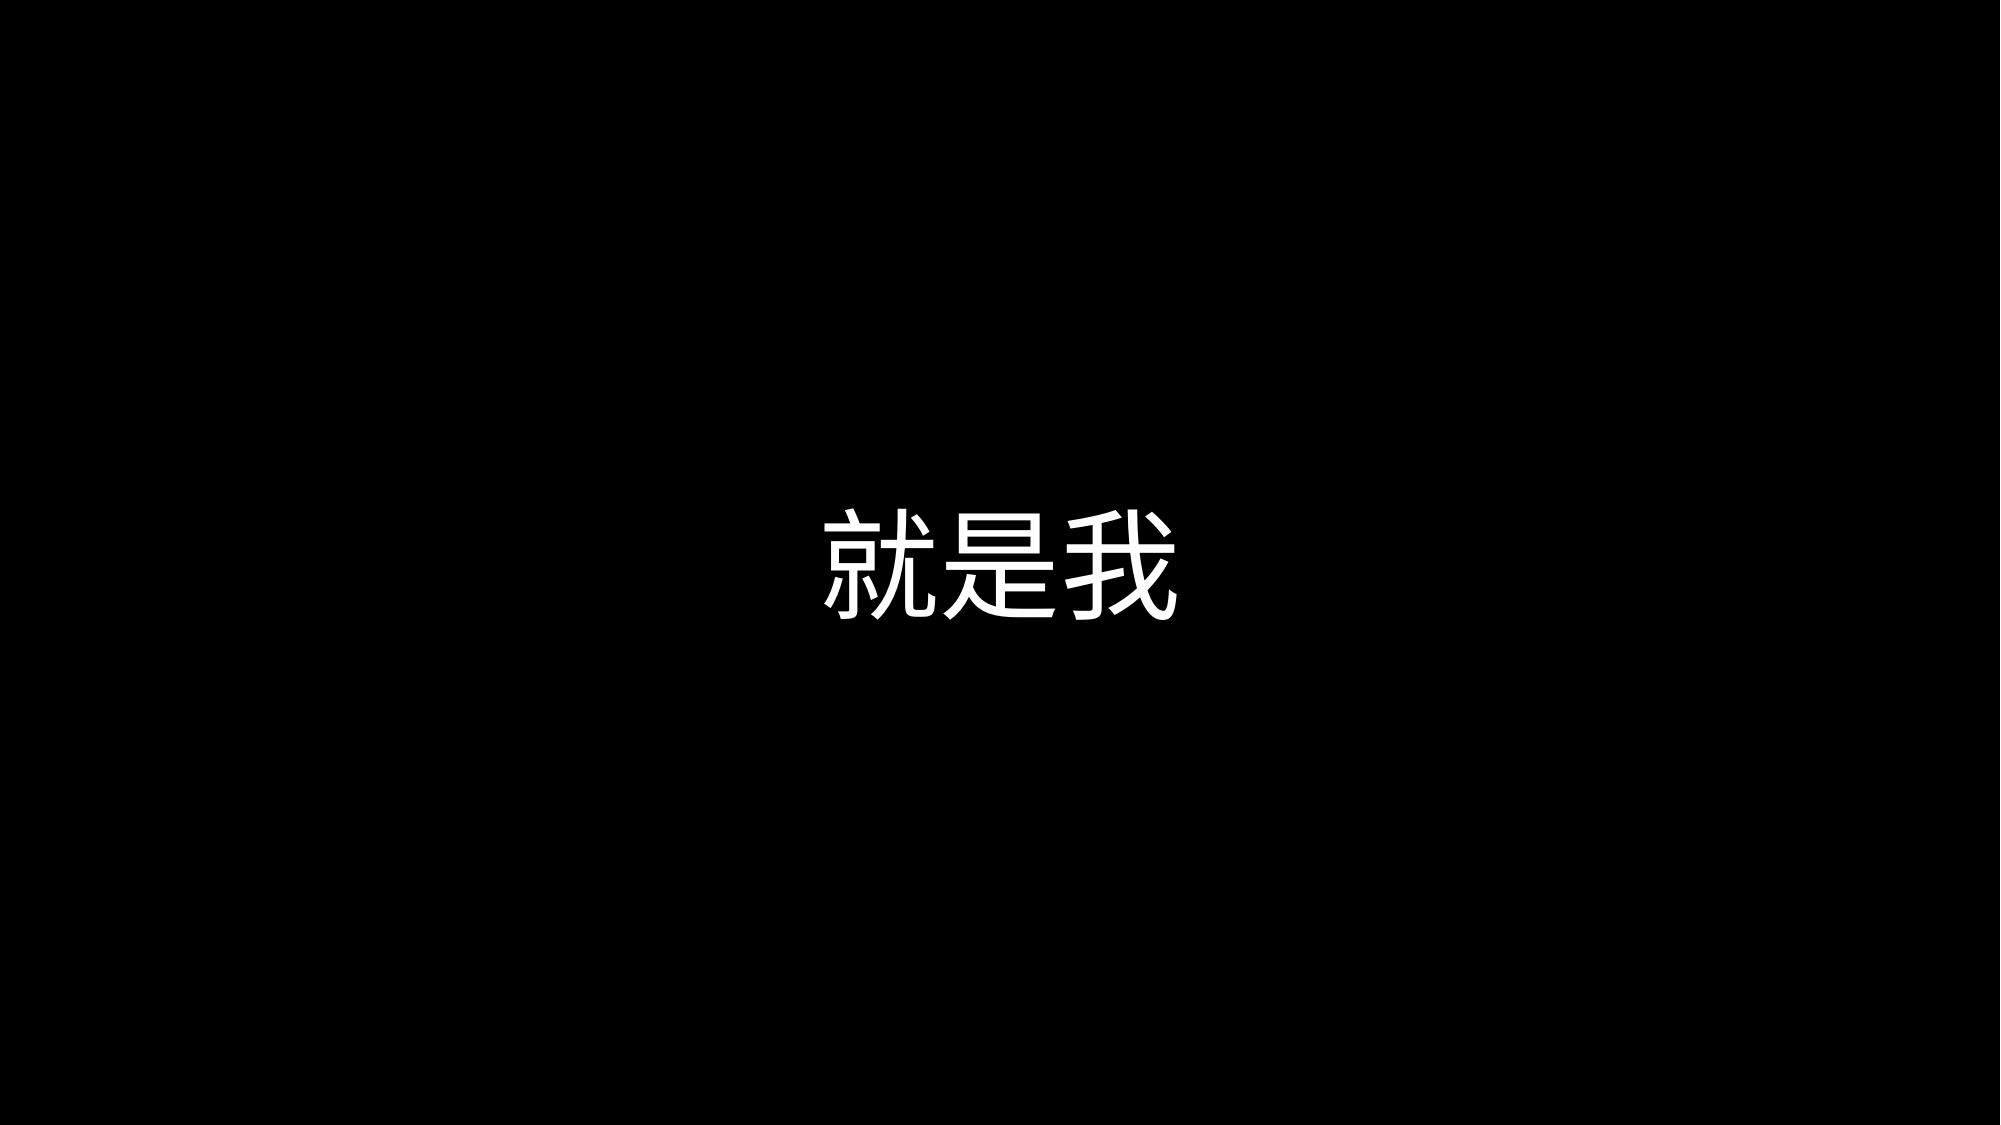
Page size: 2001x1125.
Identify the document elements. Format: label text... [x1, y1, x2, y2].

text_box 就是我 [758, 481, 1242, 644]
